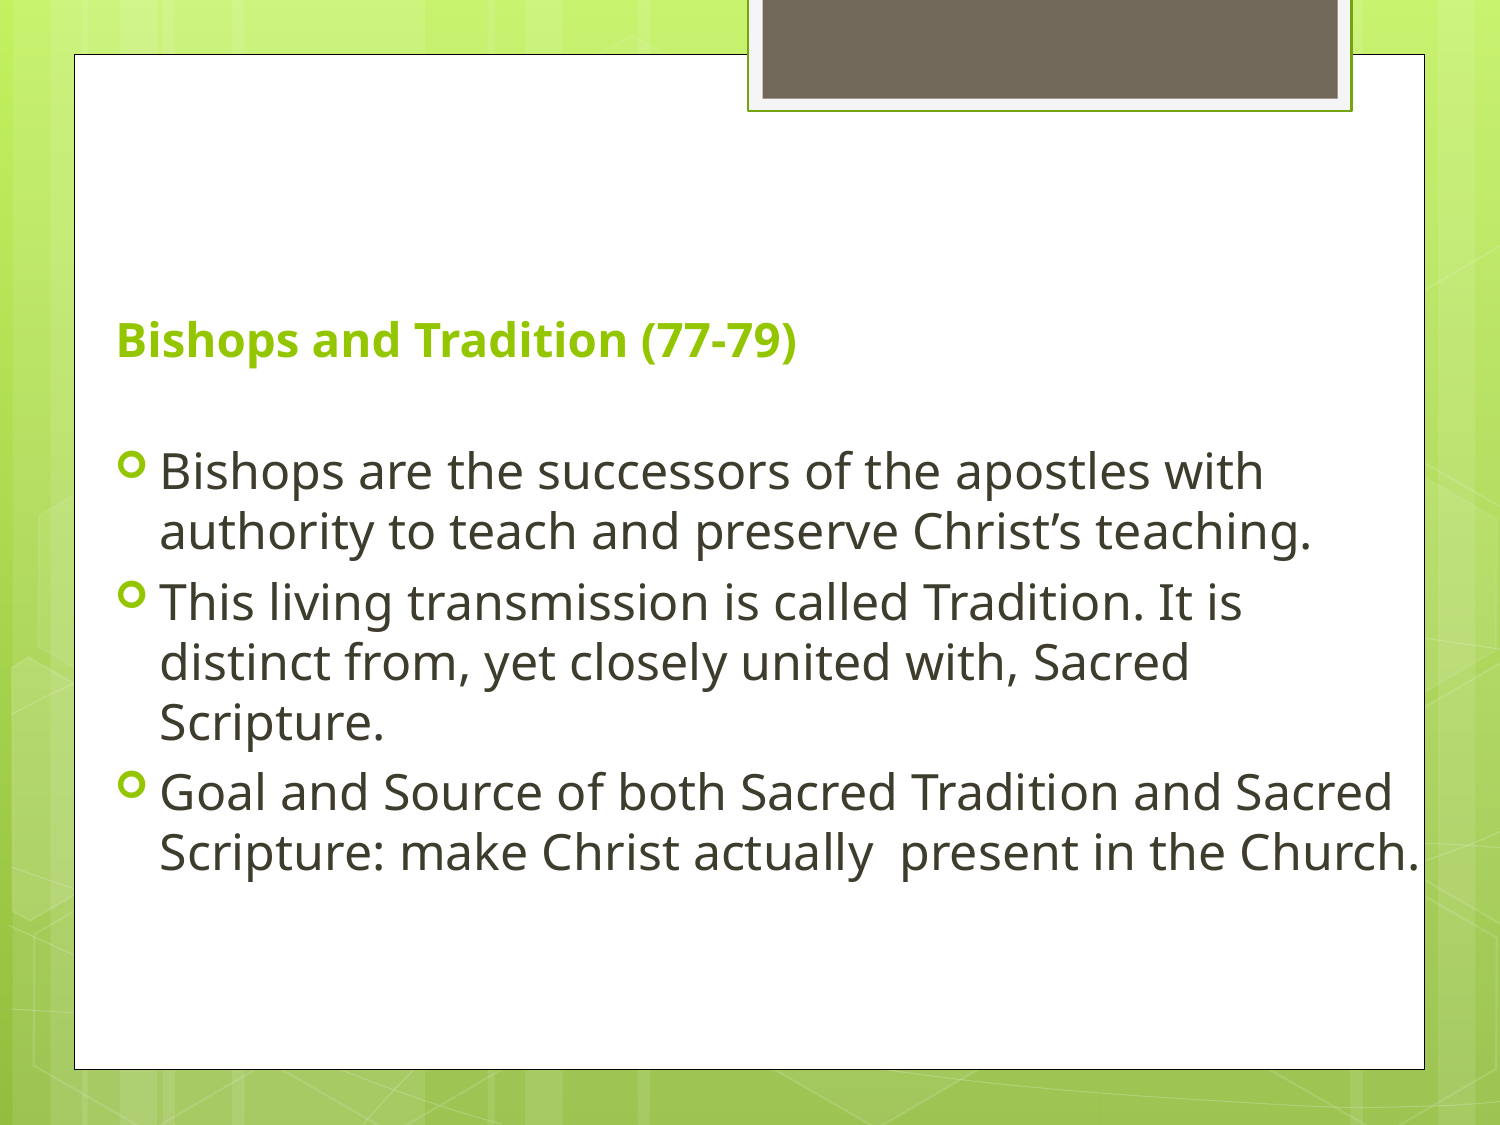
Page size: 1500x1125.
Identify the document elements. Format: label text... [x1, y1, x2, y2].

title Bishops and Tradition (77-79) [100, 243, 1451, 431]
list Bishops are the successors of the apostles with authority to teach and preserve Christ’s teaching. This living transmission is called Tradition. It is distinct from, yet closely united with, Sacred Scripture. Goal and Source of both Sacred Tradition and Sacred Scripture: make Christ actually present in the Church. [88, 432, 1439, 1125]
